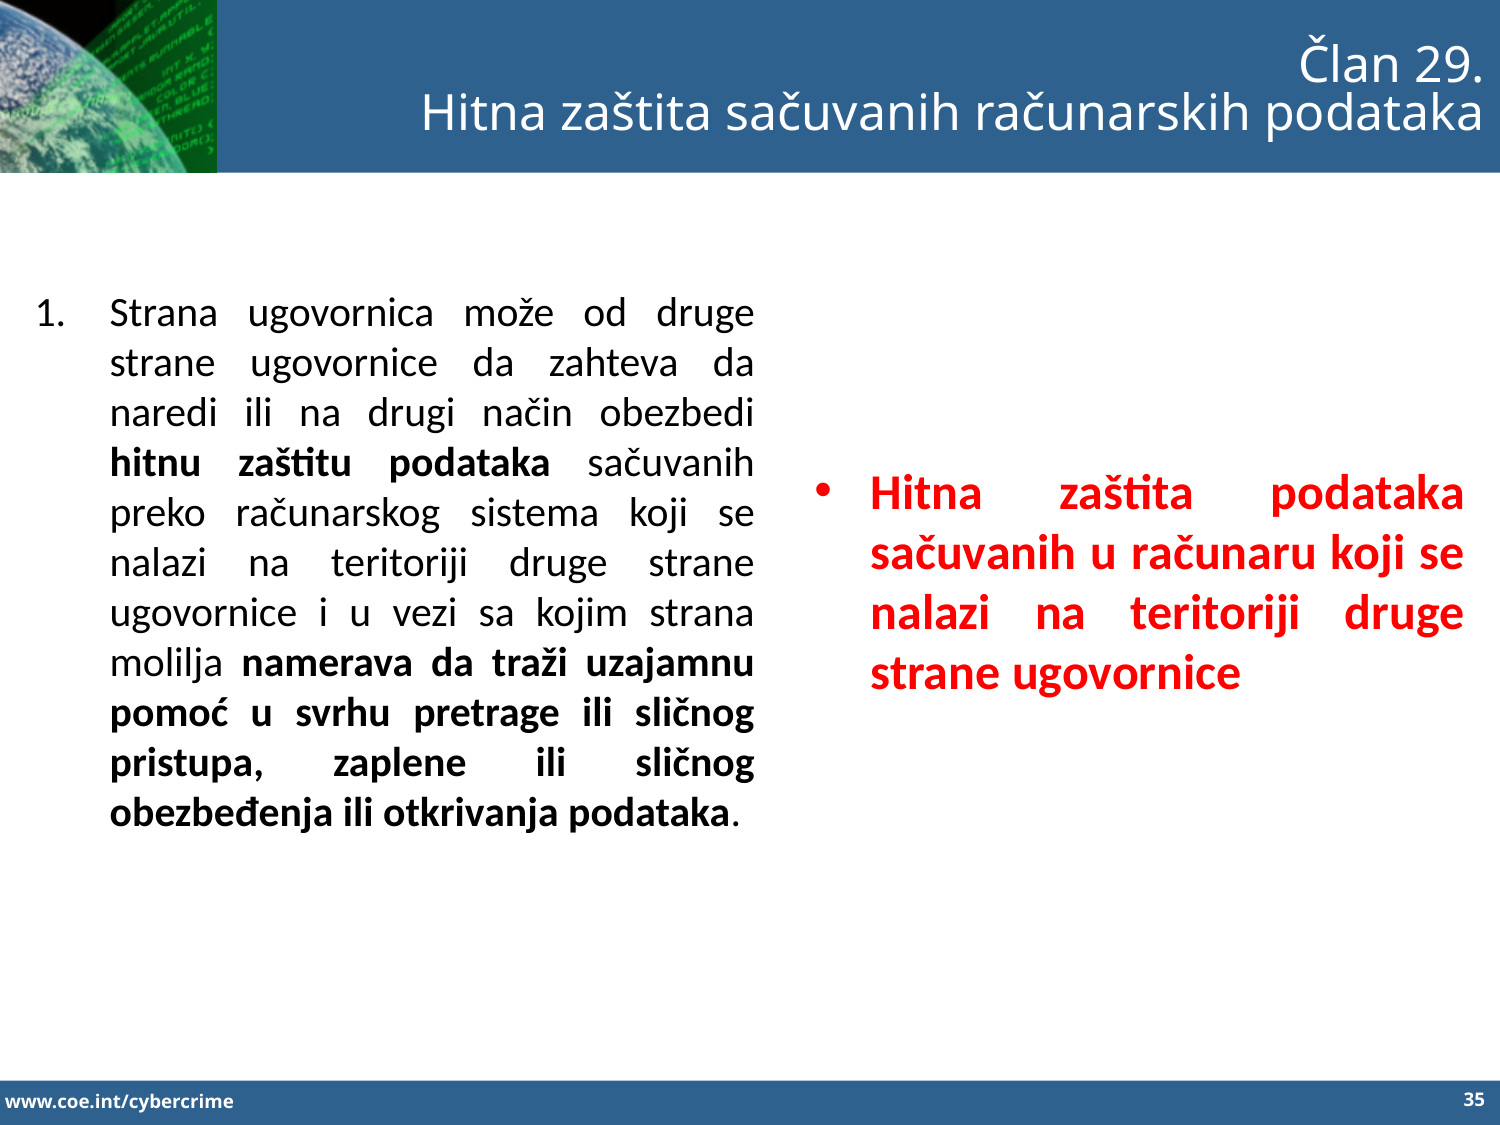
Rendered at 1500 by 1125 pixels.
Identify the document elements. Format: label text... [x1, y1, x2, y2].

text_box Član 29. Hitna zaštita sačuvanih računarskih podataka [324, 15, 1500, 168]
text_box Hitna zaštita podataka sačuvanih u računaru koji se nalazi na teritoriji druge strane ugovornice [799, 451, 1480, 707]
picture [0, 1, 217, 173]
slide_number 35 [1149, 1079, 1500, 1125]
text_box Strana ugovornica može od druge strane ugovornice da zahteva da naredi ili na drugi način obezbedi hitnu zaštitu podataka sačuvanih preko računarskog sistema koji se nalazi na teritoriji druge strane ugovornice i u vezi sa kojim strana molilja namerava da traži uzajamnu pomoć u svrhu pretrage ili sličnog pristupa, zaplene ili sličnog obezbeđenja ili otkrivanja podataka. [19, 277, 770, 843]
